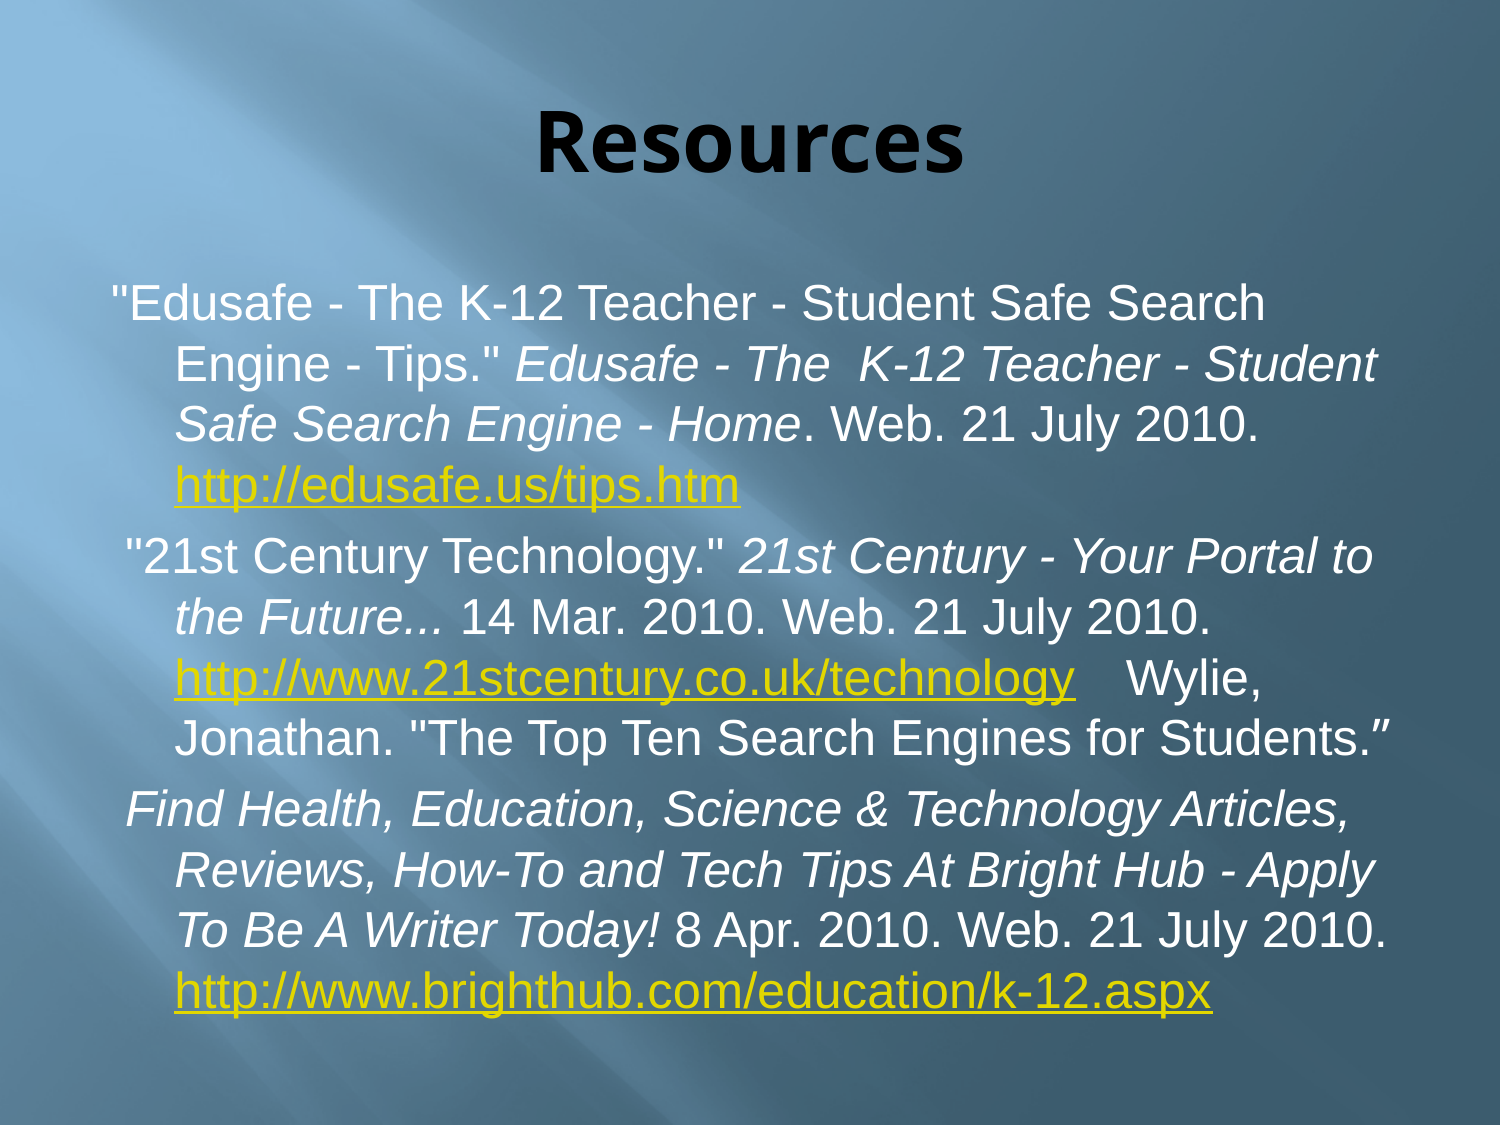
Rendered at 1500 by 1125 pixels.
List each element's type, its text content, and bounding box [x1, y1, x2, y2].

title Resources [75, 45, 1425, 233]
list "Edusafe - The K-12 Teacher - Student Safe Search Engine - Tips." Edusafe - The K-12 Teacher - Student Safe Search Engine - Home. Web. 21 July 2010. http://edusafe.us/tips.htm "21st Century Technology." 21st Century - Your Portal to the Future... 14 Mar. 2010. Web. 21 July 2010. http://www.21stcentury.co.uk/technology Wylie, Jonathan. "The Top Ten Search Engines for Students.” Find Health, Education, Science & Technology Articles, Reviews, How-To and Tech Tips At Bright Hub - Apply To Be A Writer Today! 8 Apr. 2010. Web. 21 July 2010. http://www.brighthub.com/education/k-12.aspx [75, 262, 1425, 1035]
